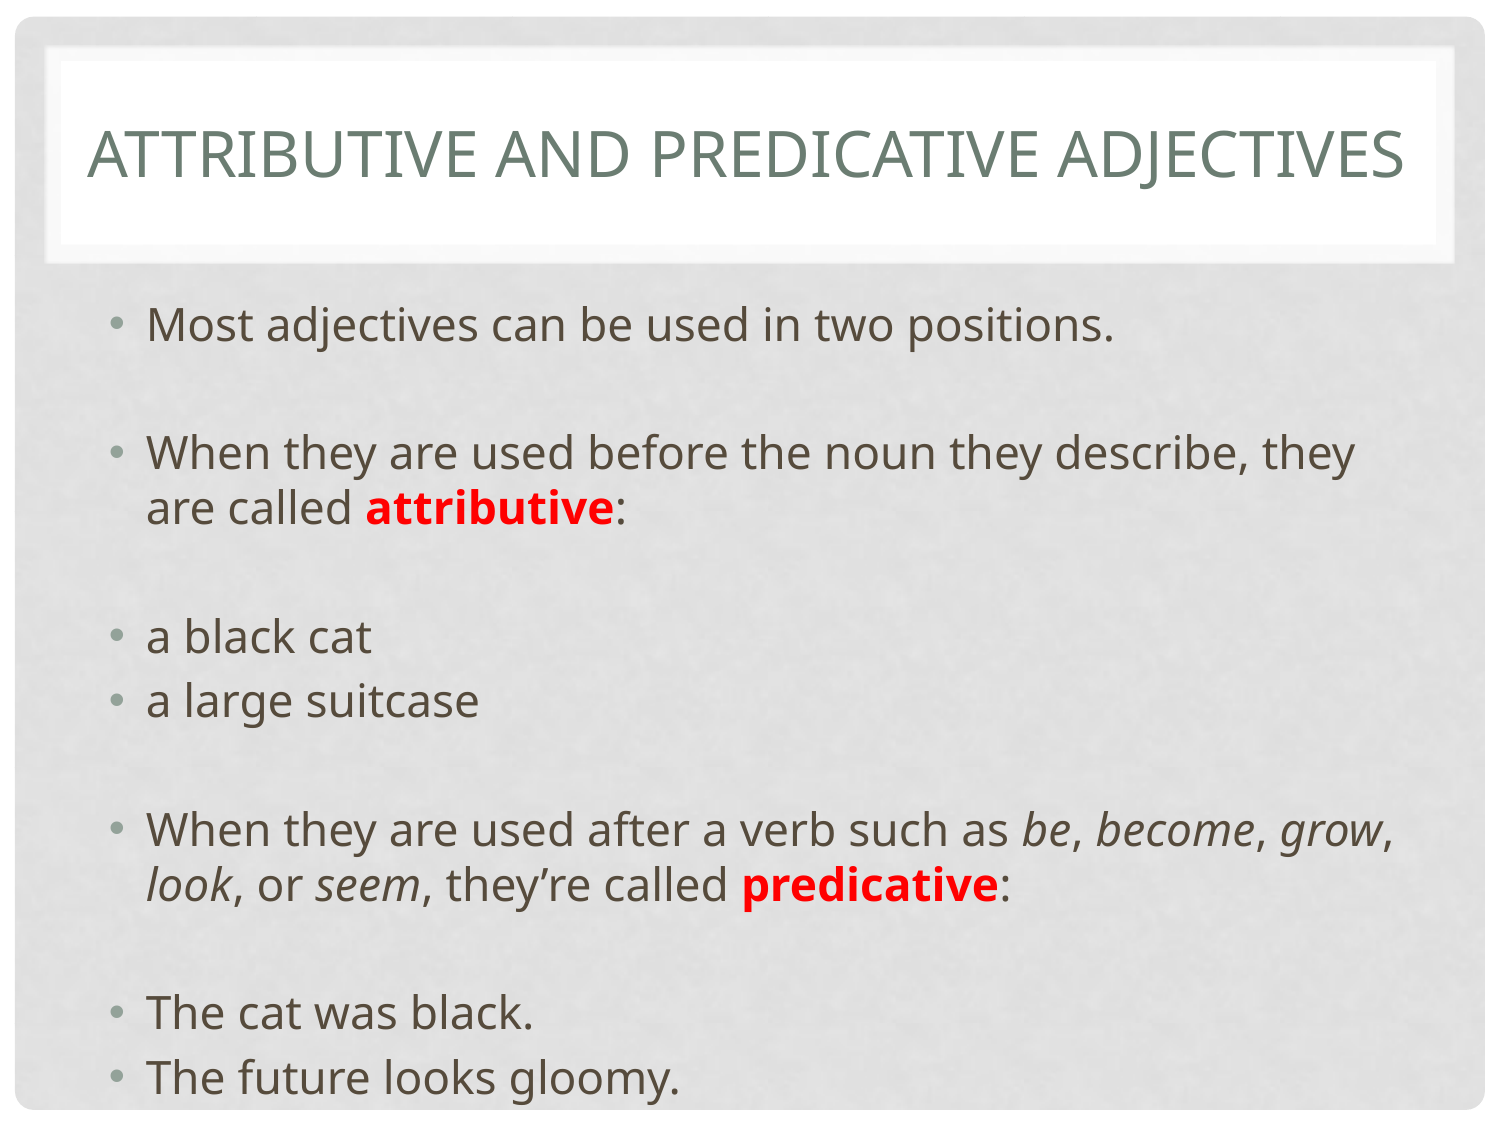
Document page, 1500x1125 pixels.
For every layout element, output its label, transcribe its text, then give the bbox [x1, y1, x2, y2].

list Most adjectives can be used in two positions. When they are used before the noun they describe, they are called attributive: a black cat a large suitcase When they are used after a verb such as be, become, grow, look, or seem, they’re called predicative: The cat was black. The future looks gloomy. [75, 287, 1425, 1113]
title attributive and predicative adjectives [69, 66, 1425, 238]
